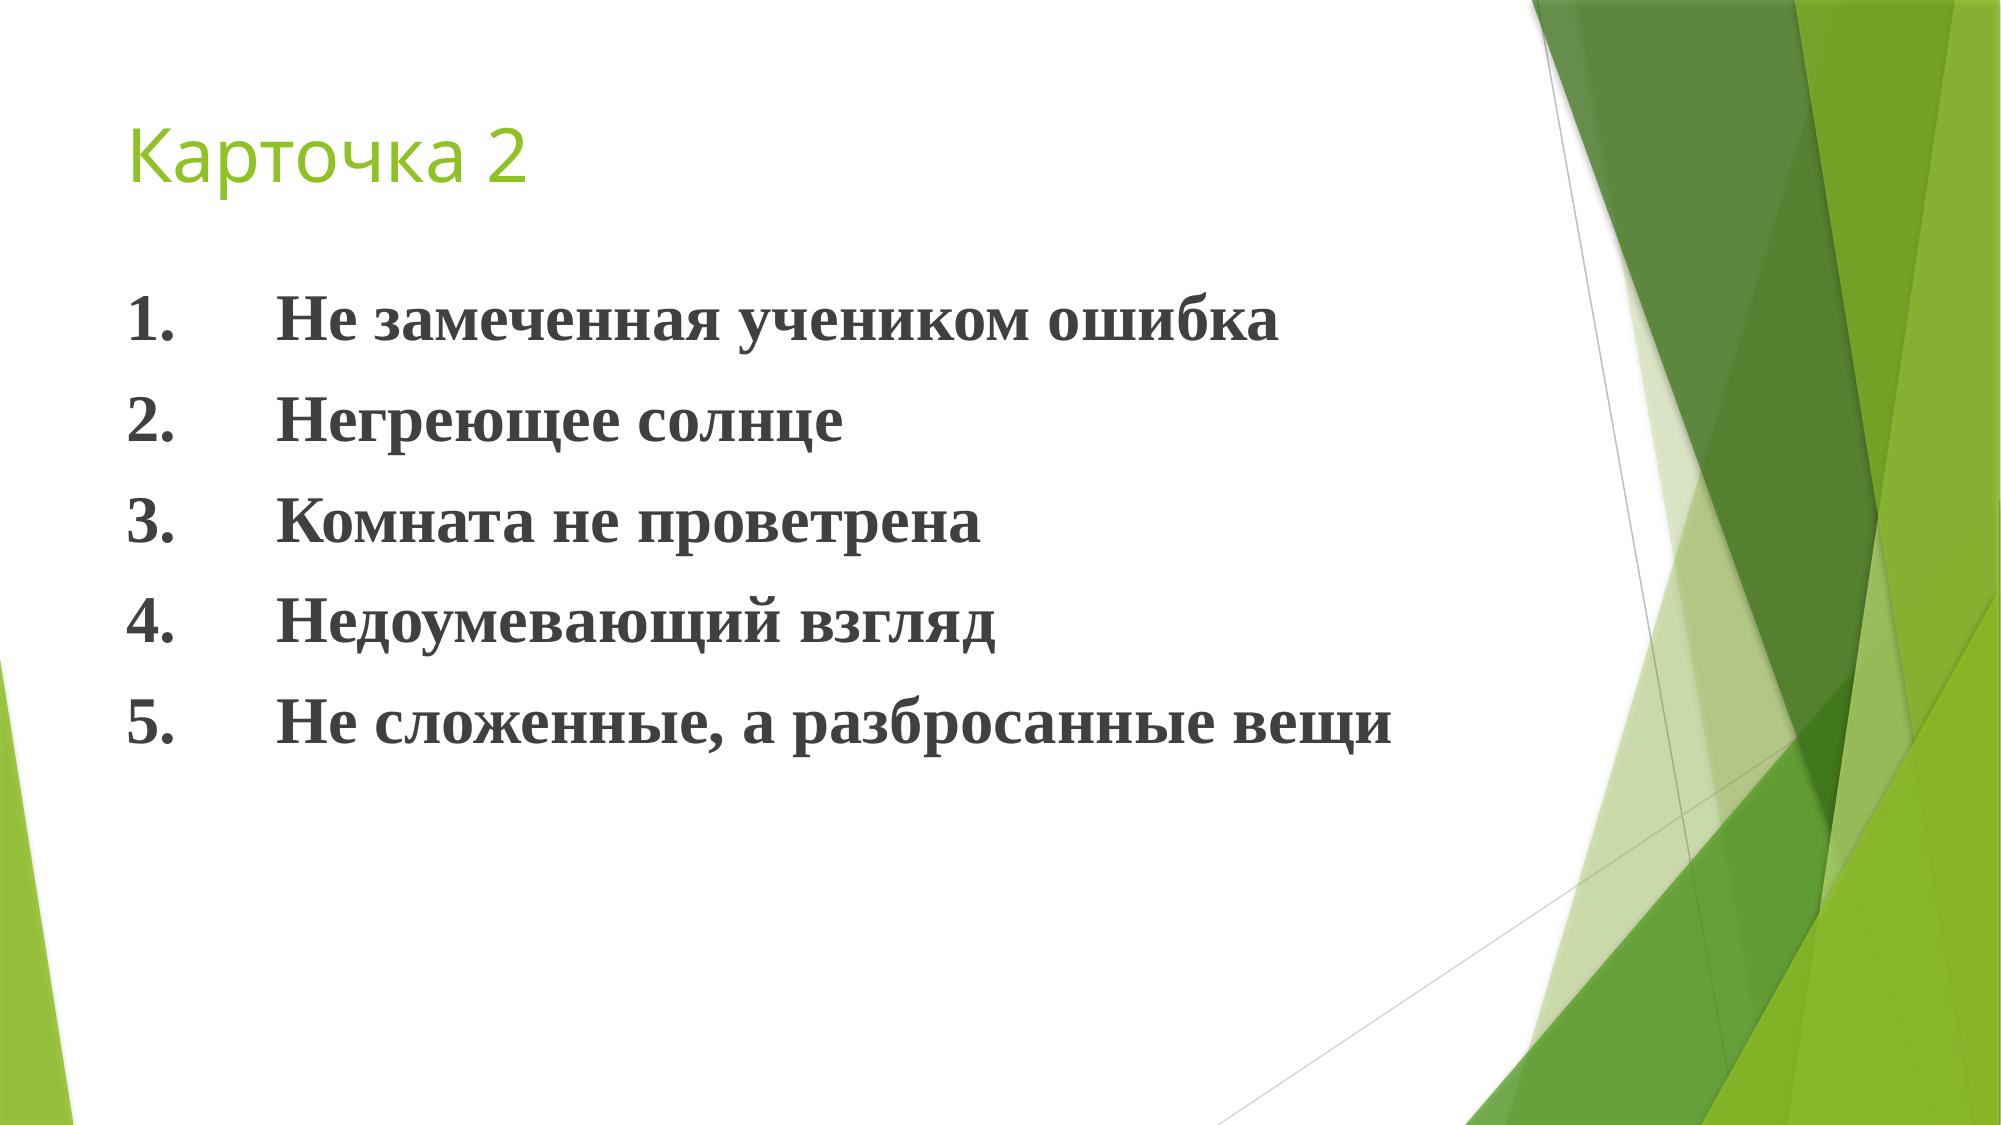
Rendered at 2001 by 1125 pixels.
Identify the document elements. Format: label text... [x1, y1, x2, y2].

list 1. Не замеченная учеником ошибка 2. Негреющее солнце 3. Комната не проветрена 4. Недоумевающий взгляд 5. Не сложенные, а разбросанные вещи [111, 266, 1522, 992]
title Карточка 2 [111, 99, 1522, 266]
